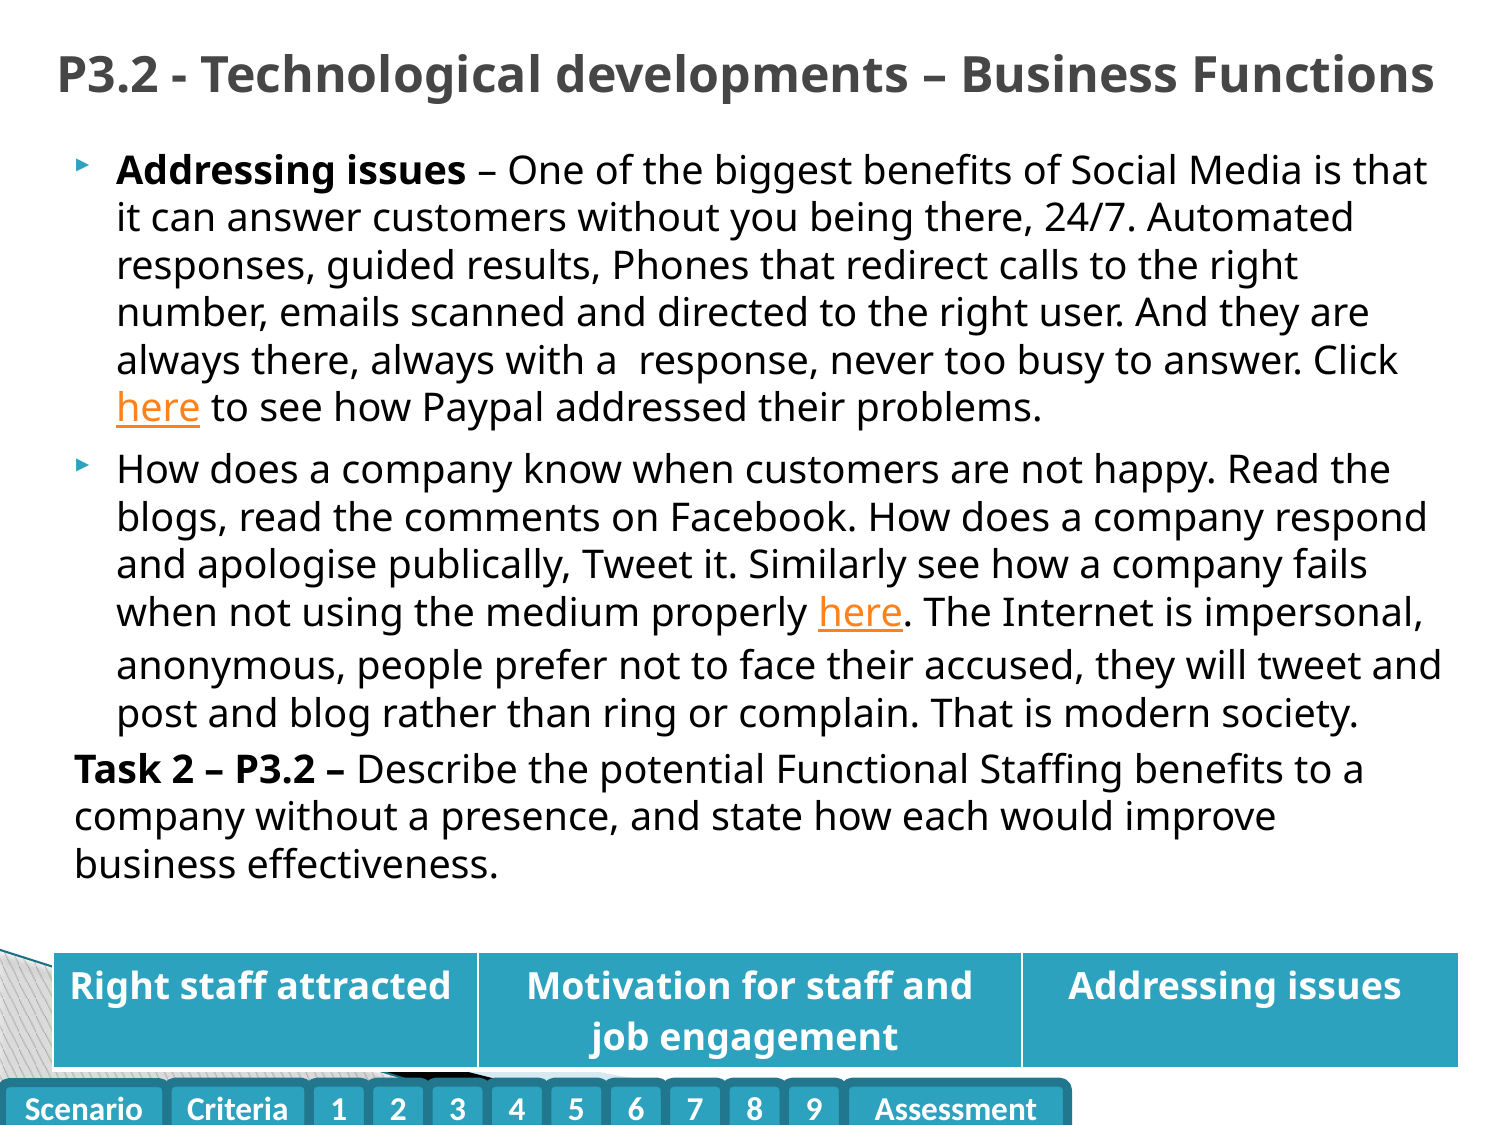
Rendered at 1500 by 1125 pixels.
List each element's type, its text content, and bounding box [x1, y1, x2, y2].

table_header Motivation for staff and job engagement [479, 953, 1021, 1067]
title P3.2 - Technological developments – Business Functions [41, 18, 1459, 126]
list Addressing issues – One of the biggest benefits of Social Media is that it can answer customers without you being there, 24/7. Automated responses, guided results, Phones that redirect calls to the right number, emails scanned and directed to the right user. And they are always there, always with a response, never too busy to answer. Click here to see how Paypal addressed their problems. How does a company know when customers are not happy. Read the blogs, read the comments on Facebook. How does a company respond and apologise publically, Tweet it. Similarly see how a company fails when not using the medium properly here. The Internet is impersonal, anonymous, people prefer not to face their accused, they will tweet and post and blog rather than ring or complain. That is modern society. Task 2 – P3.2 – Describe the potential Functional Staffing benefits to a company without a presence, and state how each would improve business effectiveness. [41, 137, 1460, 941]
table_header Addressing issues [1023, 953, 1458, 1067]
table_header Right staff attracted [54, 953, 477, 1067]
